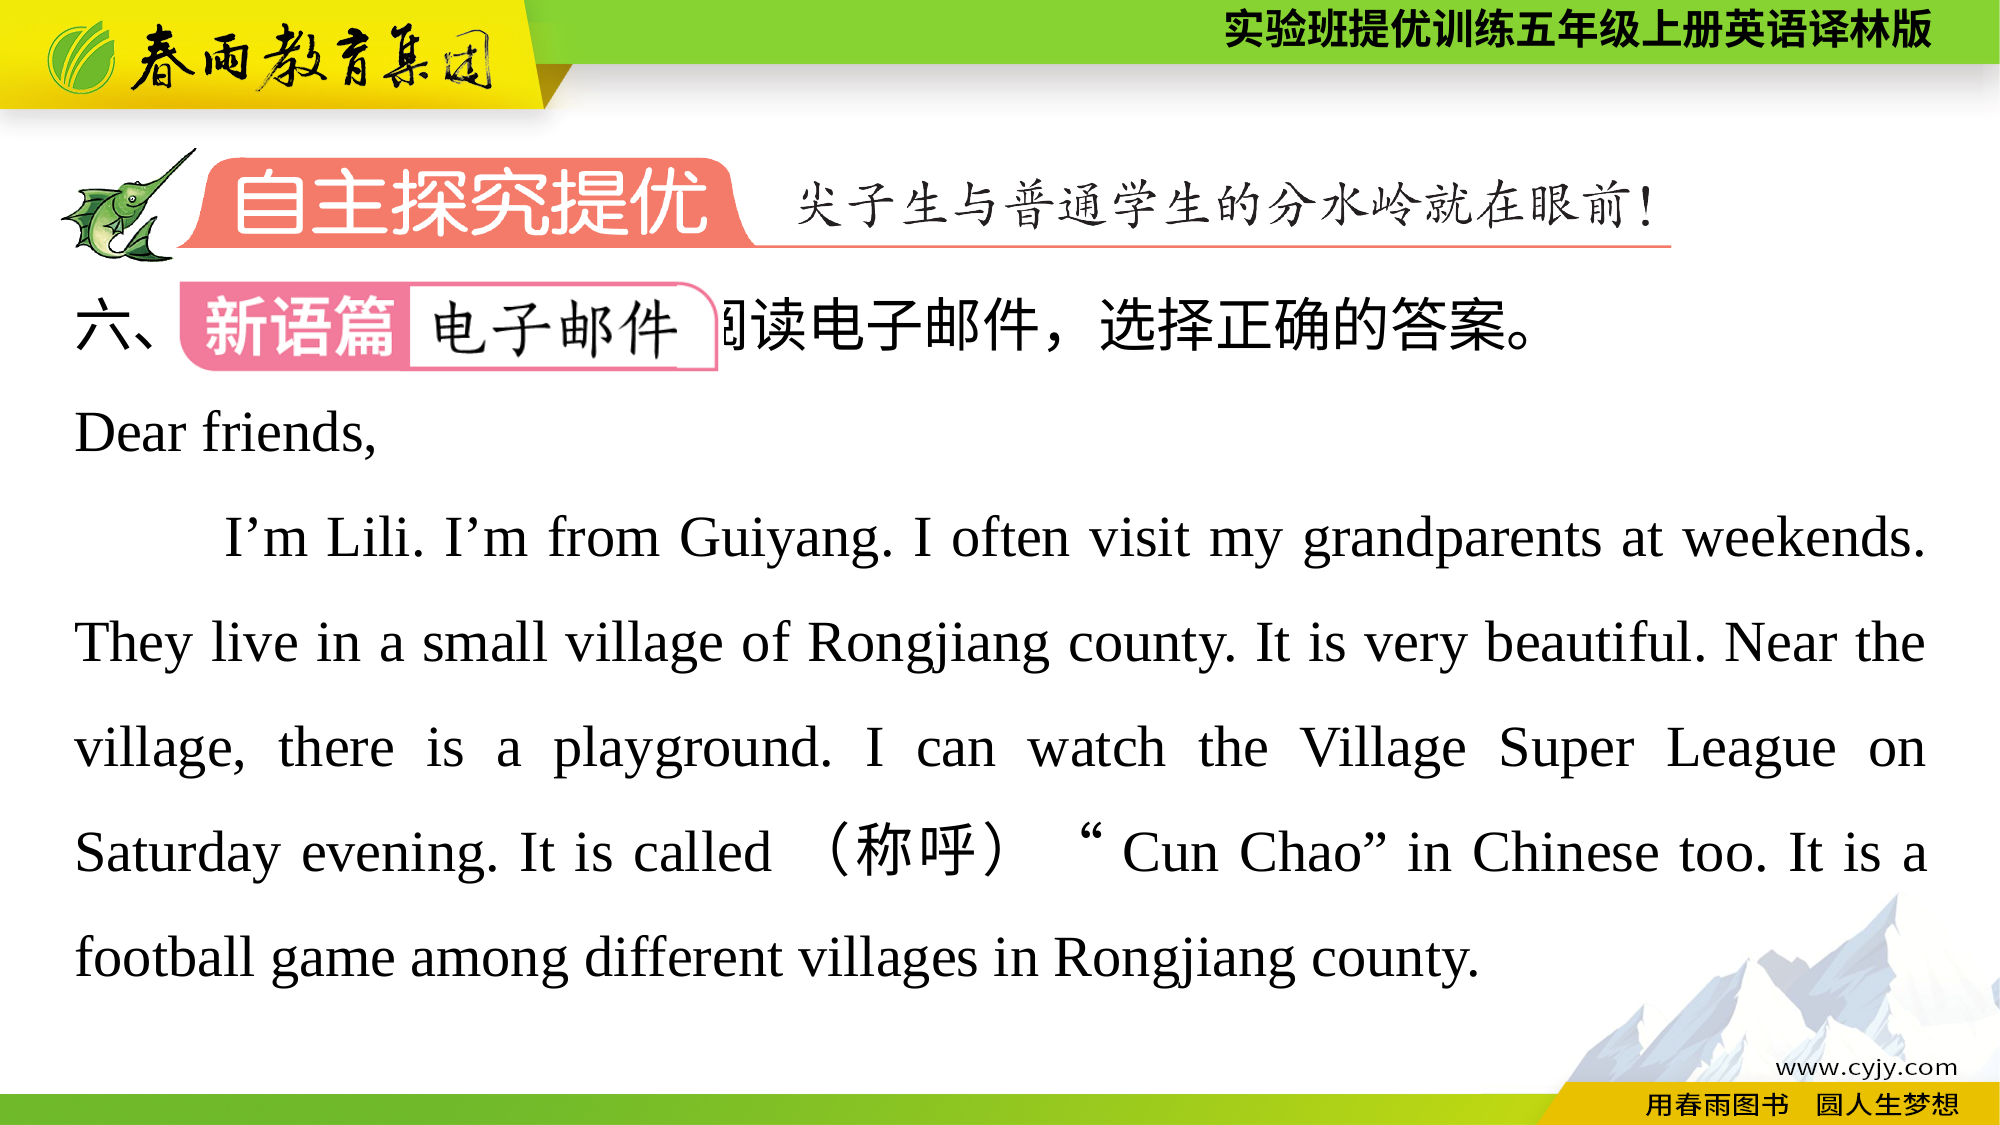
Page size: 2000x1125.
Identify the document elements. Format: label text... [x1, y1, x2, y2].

picture [0, 0, 2000, 1125]
list 六、 阅读电子邮件，选择正确的答案。 Dear friends, I’m Lili. I’m from Guiyang. I often visit my grandparents at weekends. They live in a small village of Rongjiang county. It is very beautiful. Near the village, there is a playground. I can watch the Village Super League on Saturday evening. It is called（称呼）“Cun Chao” in Chinese too. It is a football game among different villages in Rongjiang county. [59, 215, 1944, 1019]
